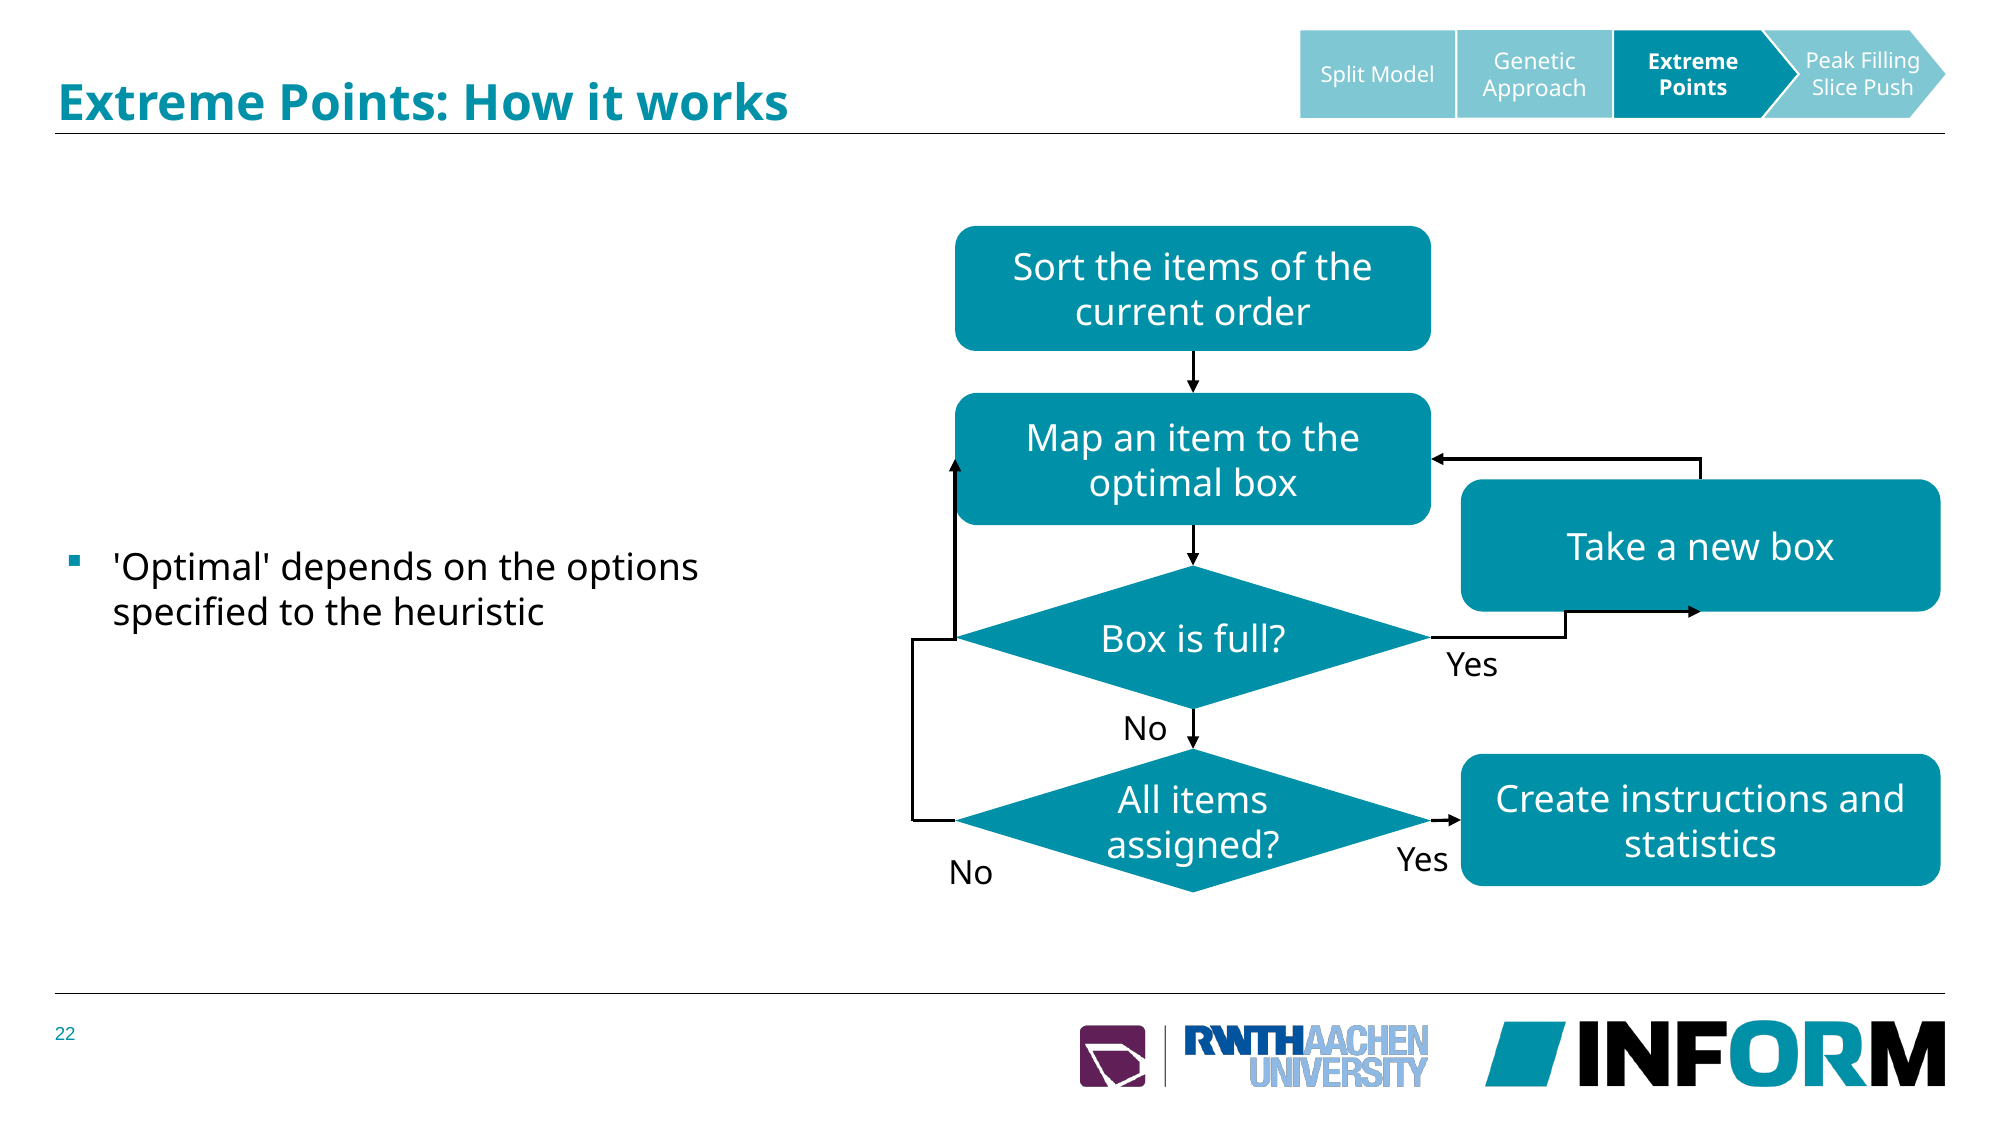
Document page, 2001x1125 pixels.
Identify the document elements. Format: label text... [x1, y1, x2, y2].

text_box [912, 225, 1941, 899]
title Extreme Points: How it works [42, 70, 1948, 143]
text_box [1300, 29, 1948, 119]
picture [1485, 1020, 1945, 1087]
picture [1080, 1025, 1428, 1087]
text_box 'Optimal' depends on the options specified to the heuristic [51, 192, 865, 984]
